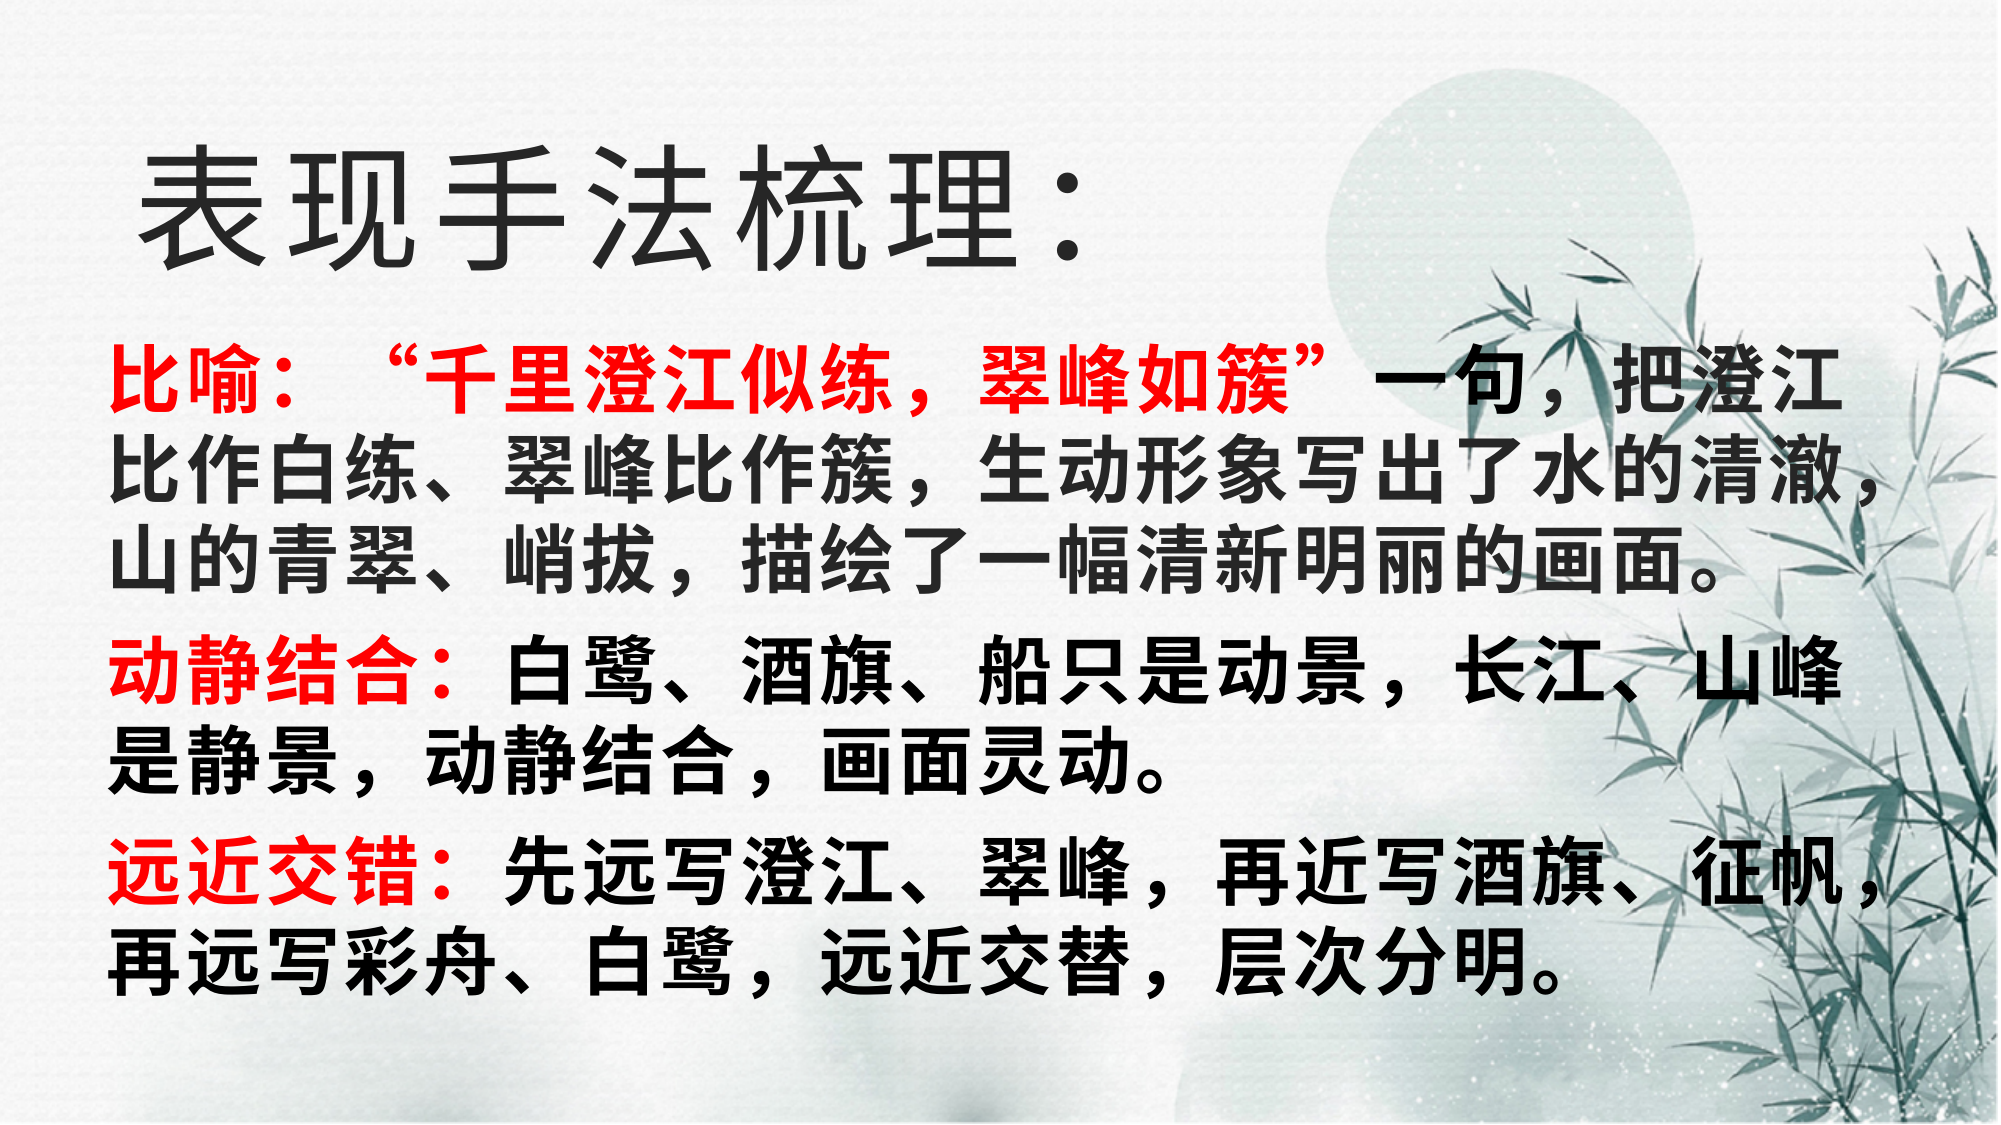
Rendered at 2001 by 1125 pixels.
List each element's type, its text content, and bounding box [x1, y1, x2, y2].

title 表现手法梳理： [118, 93, 1371, 296]
subtitle 比喻：“千里澄江似练，翠峰如簇”一句，把澄江比作白练、翠峰比作簇，生动形象写出了水的清澈，山的青翠、峭拔，描绘了一幅清新明丽的画面。 动静结合：白鹭、酒旗、船只是动景，长江、山峰是静景，动静结合，画面灵动。 远近交错：先远写澄江、翠峰，再近写酒旗、征帆，再远写彩舟、白鹭，远近交替，层次分明。 [92, 325, 1875, 1104]
picture [0, 0, 1998, 1124]
